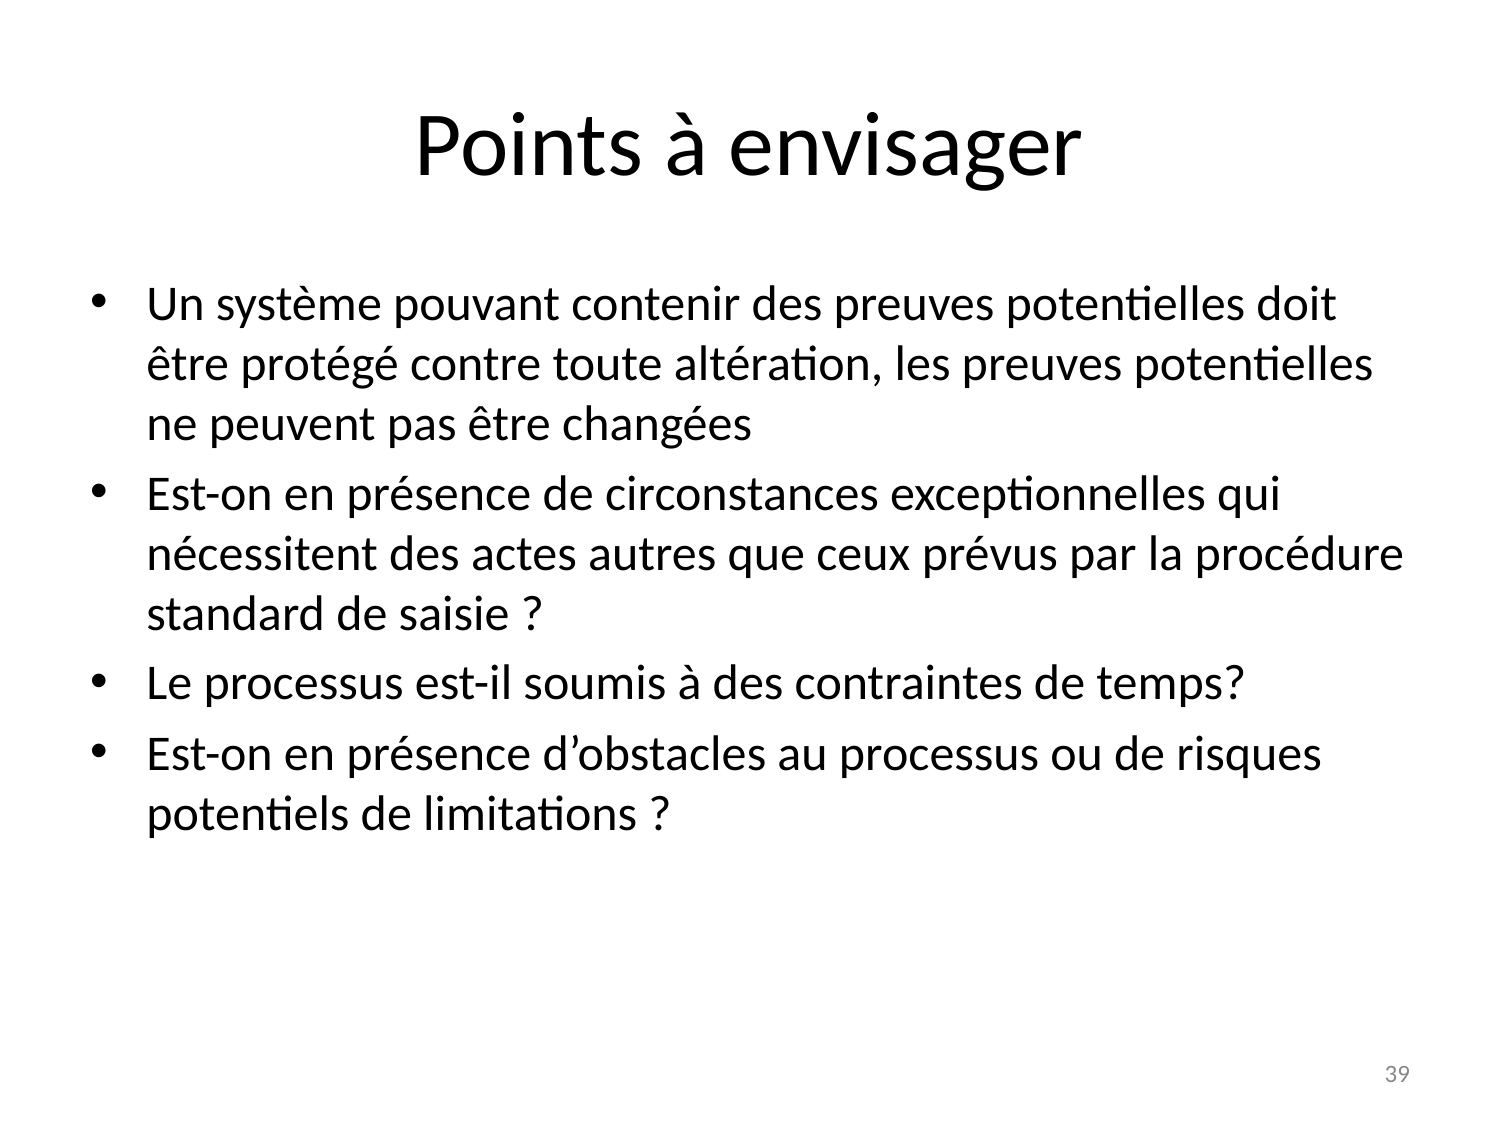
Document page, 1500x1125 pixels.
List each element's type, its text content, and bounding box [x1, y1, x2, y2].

title Points à envisager [75, 45, 1425, 233]
list Un système pouvant contenir des preuves potentielles doit être protégé contre toute altération, les preuves potentielles ne peuvent pas être changées Est-on en présence de circonstances exceptionnelles qui nécessitent des actes autres que ceux prévus par la procédure standard de saisie ? Le processus est-il soumis à des contraintes de temps? Est-on en présence d’obstacles au processus ou de risques potentiels de limitations ? [75, 262, 1425, 1005]
slide_number * [1074, 1042, 1425, 1103]
